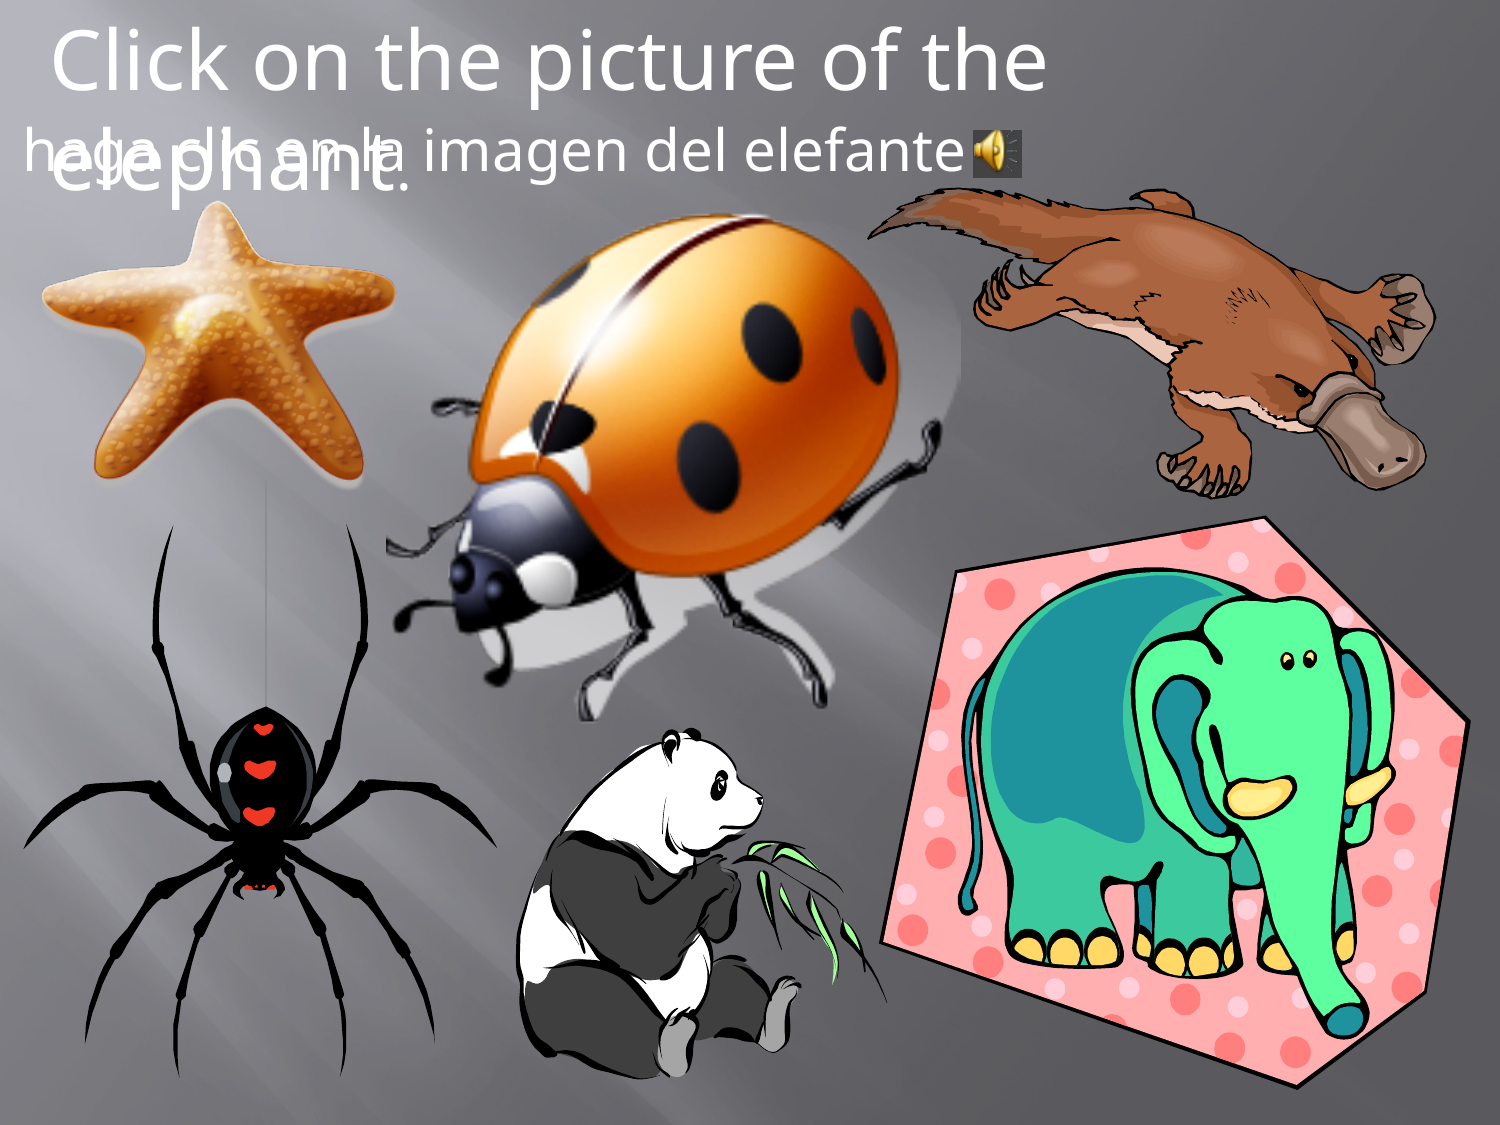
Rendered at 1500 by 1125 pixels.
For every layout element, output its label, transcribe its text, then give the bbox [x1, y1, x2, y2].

picture [23, 163, 1471, 1091]
text_box Click on the picture of the elephant. [35, 0, 1430, 187]
text_box haga clic en la imagen del elefante [7, 105, 982, 191]
picture [972, 128, 1023, 180]
